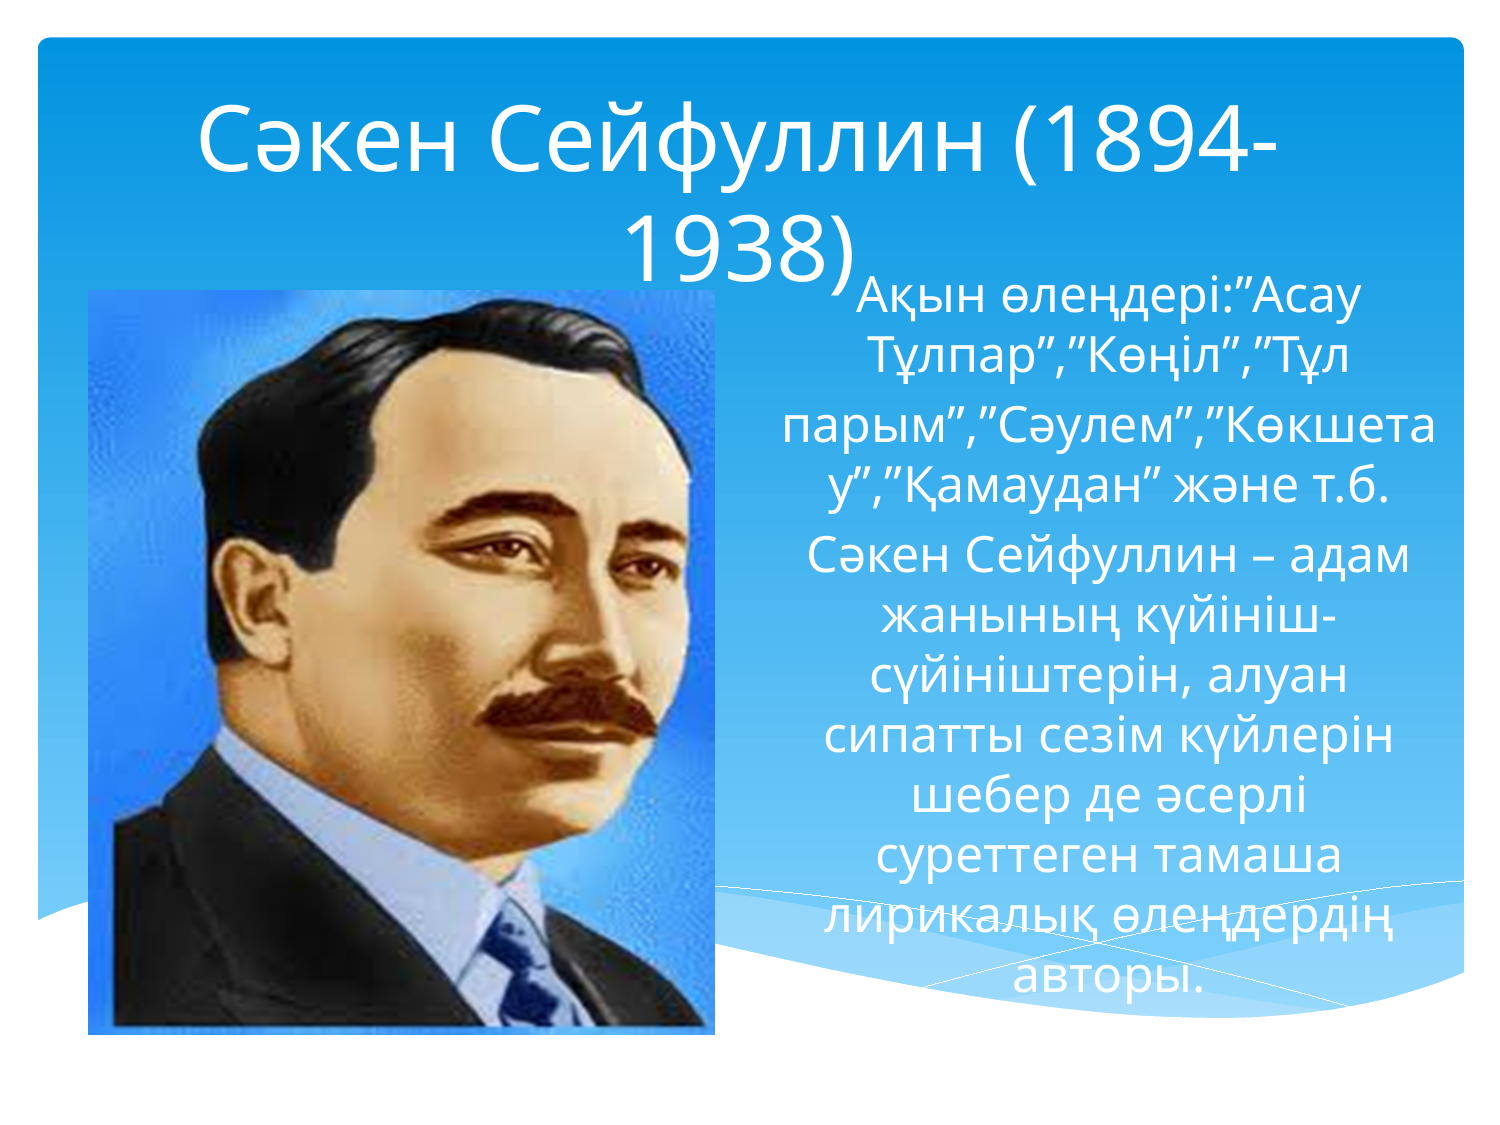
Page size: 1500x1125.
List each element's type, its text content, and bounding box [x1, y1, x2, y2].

title Сәкен Сейфуллин (1894-1938) [100, 66, 1376, 308]
picture [88, 290, 715, 1036]
subtitle Ақын өлеңдері:”Асау Тұлпар”,”Көңіл”,”Тұл парым”,”Сәулем”,”Көкшетау”,”Қамаудан” және т.б. Сәкен Сейфуллин – адам жанының күйініш-сүйініштерін, алуан сипатты сезім күйлерін шебер де әсерлі суреттеген тамаша лирикалық өлеңдердің авторы. [761, 255, 1458, 1012]
